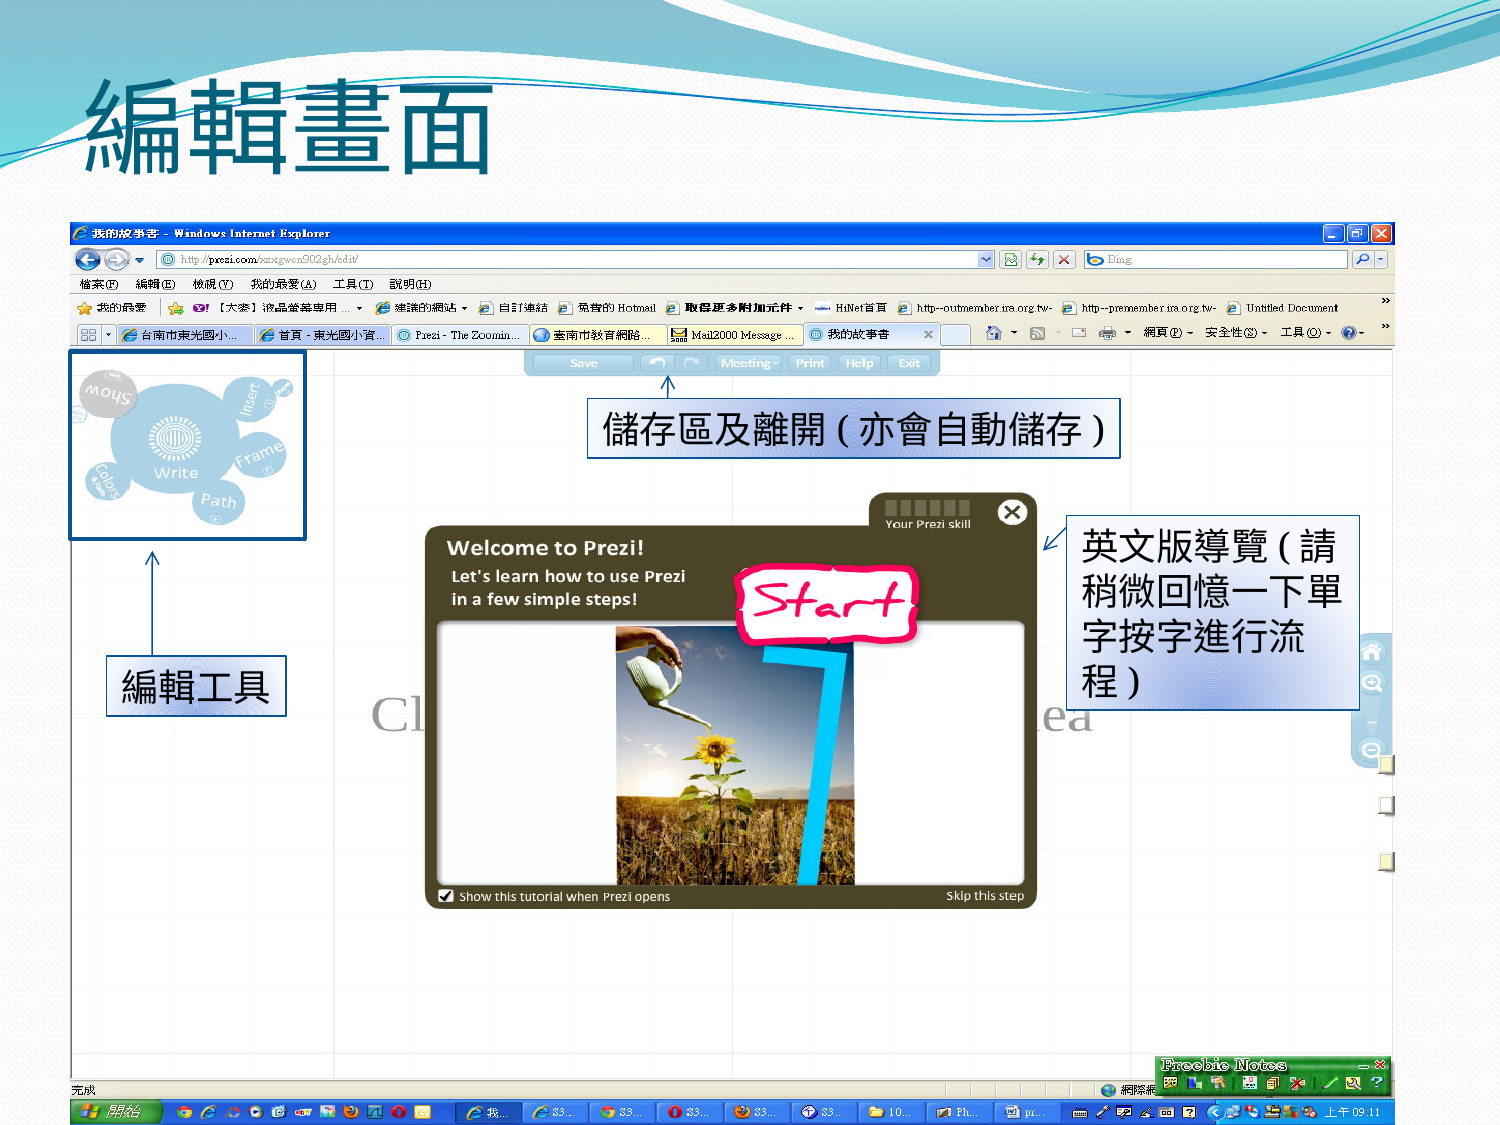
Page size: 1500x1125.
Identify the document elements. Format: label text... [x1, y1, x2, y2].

text_box [100, 605, 204, 615]
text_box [1042, 527, 1067, 552]
text_box [656, 388, 678, 398]
title 編輯畫面 [81, 0, 1433, 188]
text_box [1035, 528, 1073, 564]
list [70, 222, 1395, 1125]
